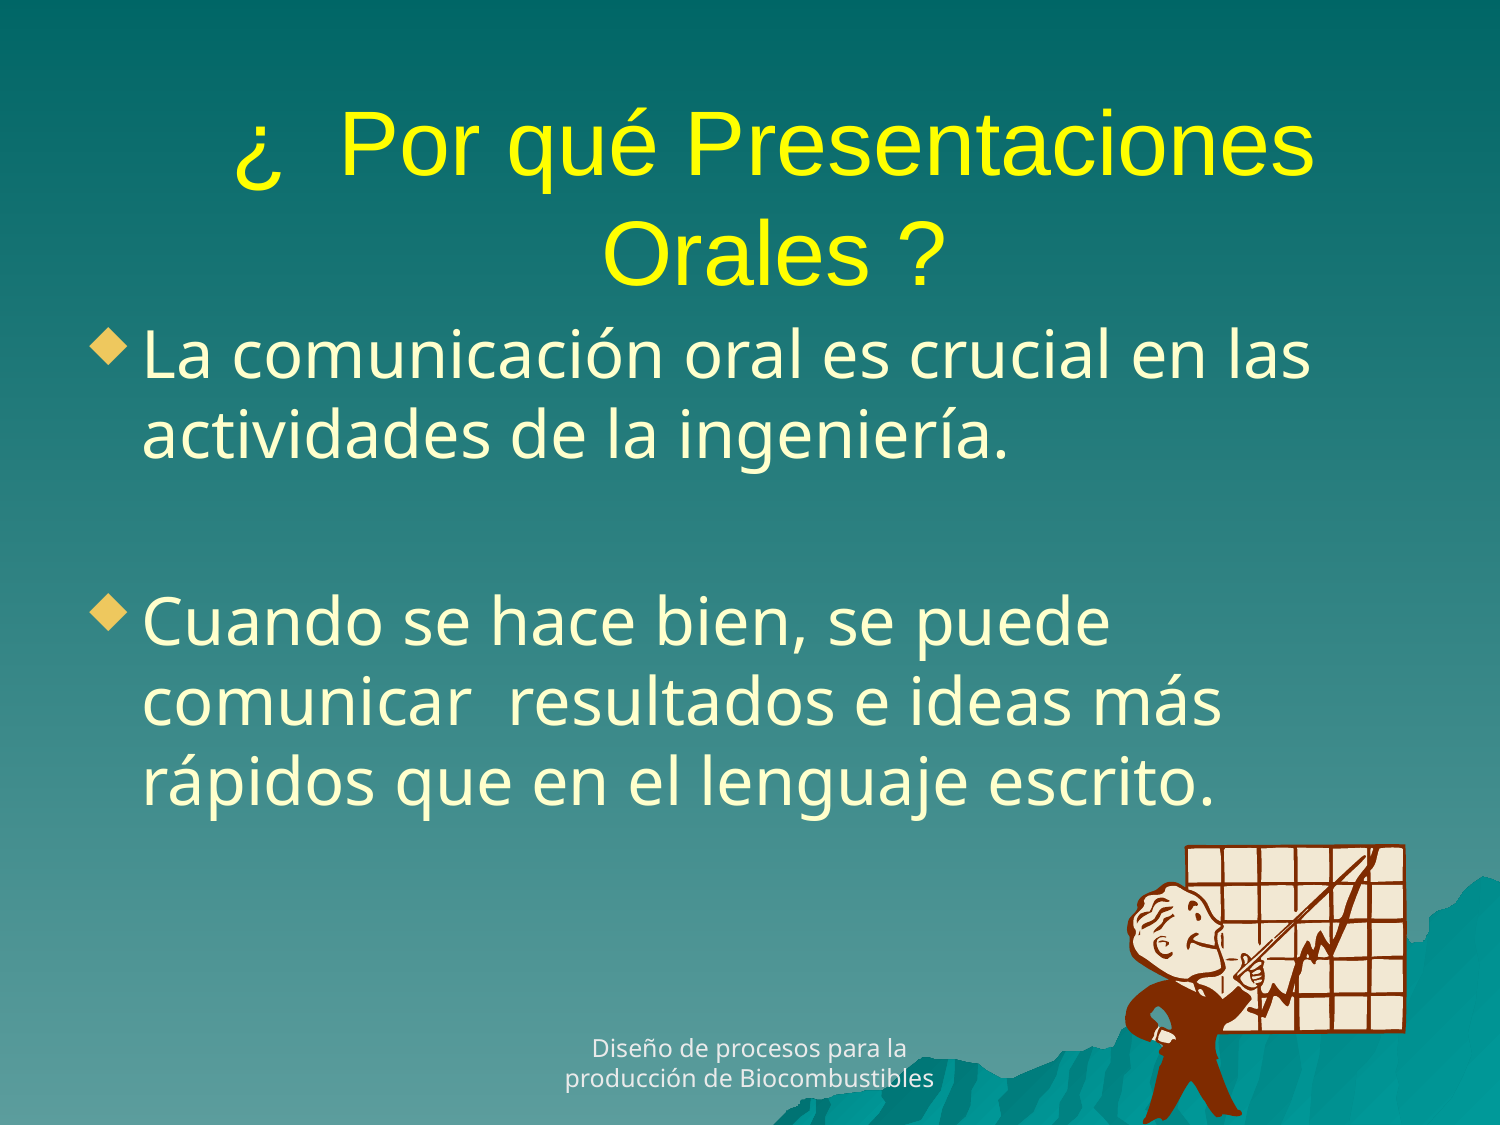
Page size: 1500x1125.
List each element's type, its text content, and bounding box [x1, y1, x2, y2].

footer Diseño de procesos para la producción de Biocombustibles [512, 1024, 988, 1101]
title ¿ Por qué Presentaciones Orales ? [112, 99, 1438, 288]
list La comunicación oral es crucial en las actividades de la ingeniería. Cuando se hace bien, se puede comunicar resultados e ideas más rápidos que en el lenguaje escrito. [70, 304, 1421, 1049]
picture [1124, 843, 1408, 1125]
